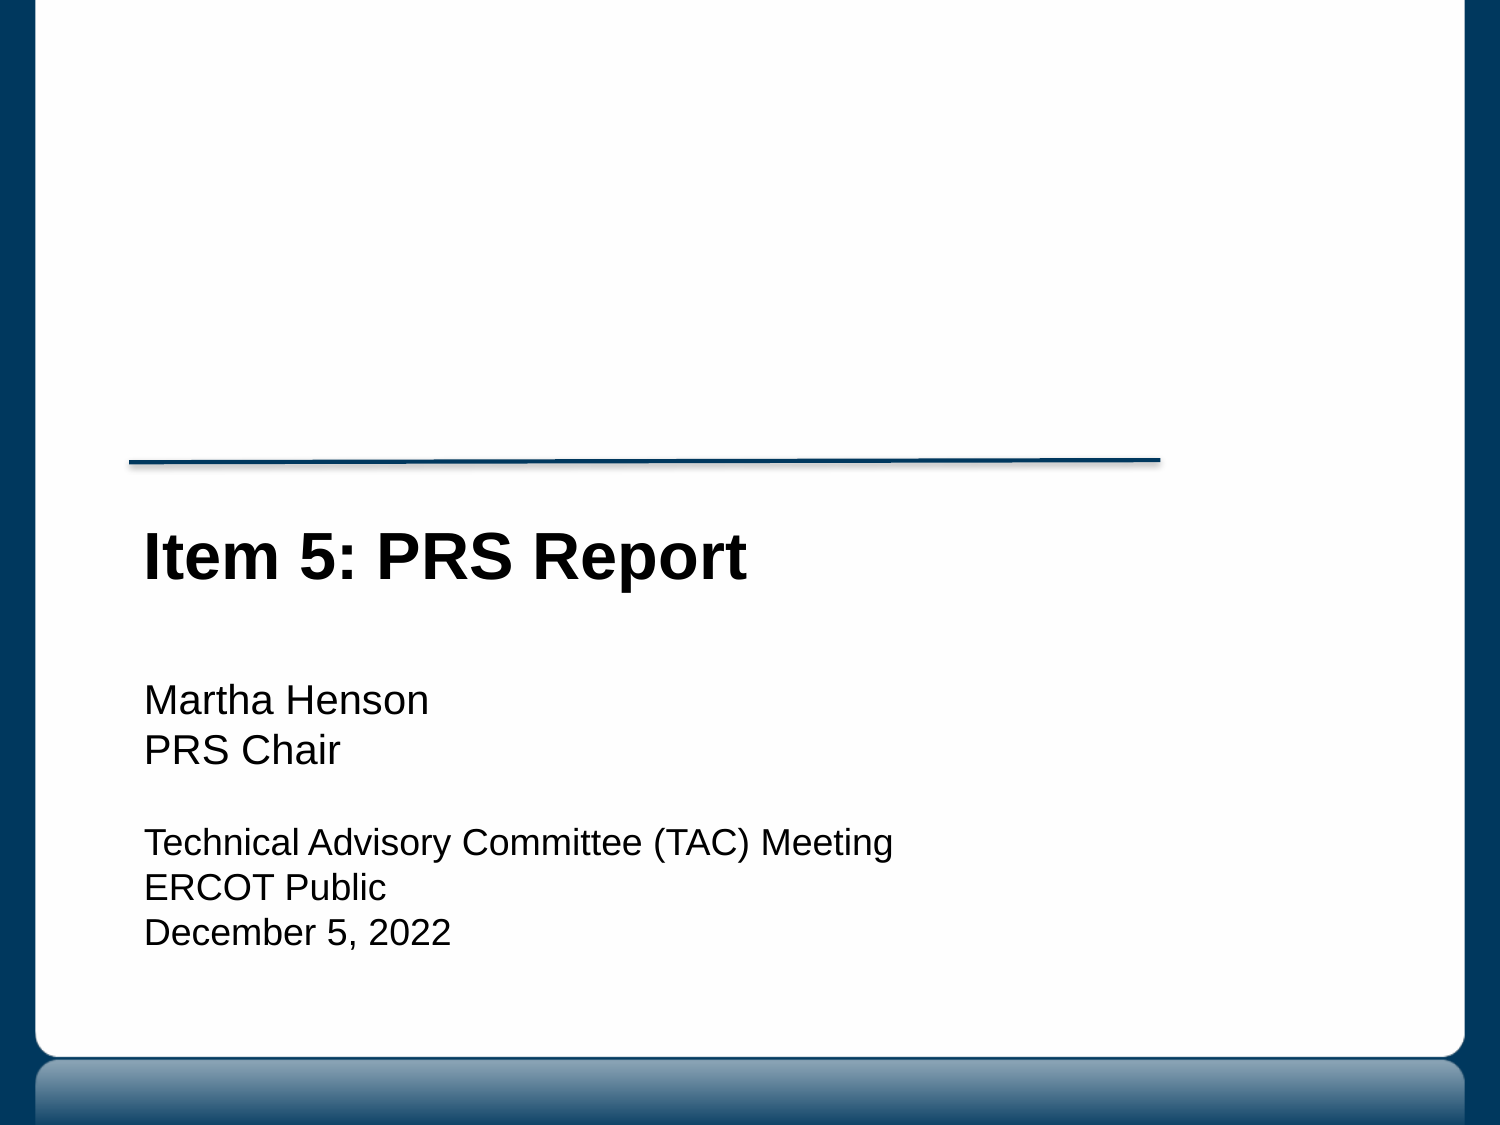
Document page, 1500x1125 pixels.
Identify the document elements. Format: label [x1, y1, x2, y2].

picture [35, 0, 1465, 1125]
text_box [128, 459, 1367, 931]
